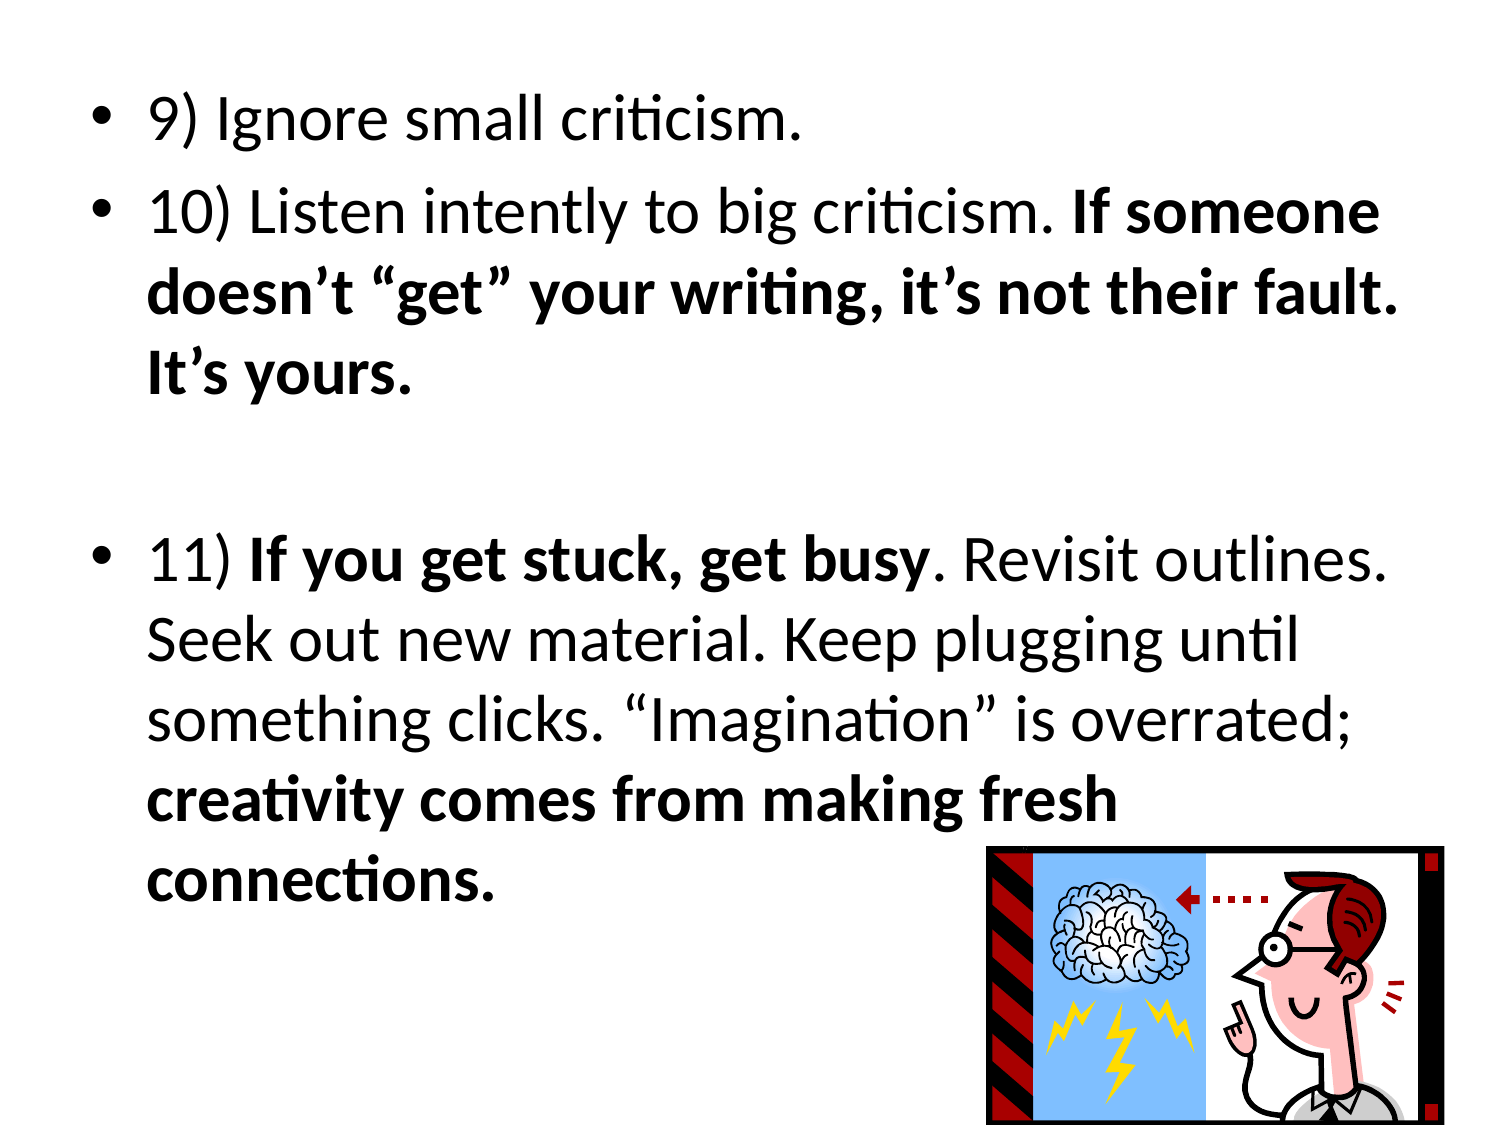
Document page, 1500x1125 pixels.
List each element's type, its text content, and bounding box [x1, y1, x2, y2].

picture [985, 845, 1445, 1125]
list 9) Ignore small criticism. 10) Listen intently to big criticism. If someone doesn’t “get” your writing, it’s not their fault. It’s yours. 11) If you get stuck, get busy. Revisit outlines. Seek out new material. Keep plugging until something clicks. “Imagination” is overrated; creativity comes from making fresh connections. [75, 66, 1425, 1106]
